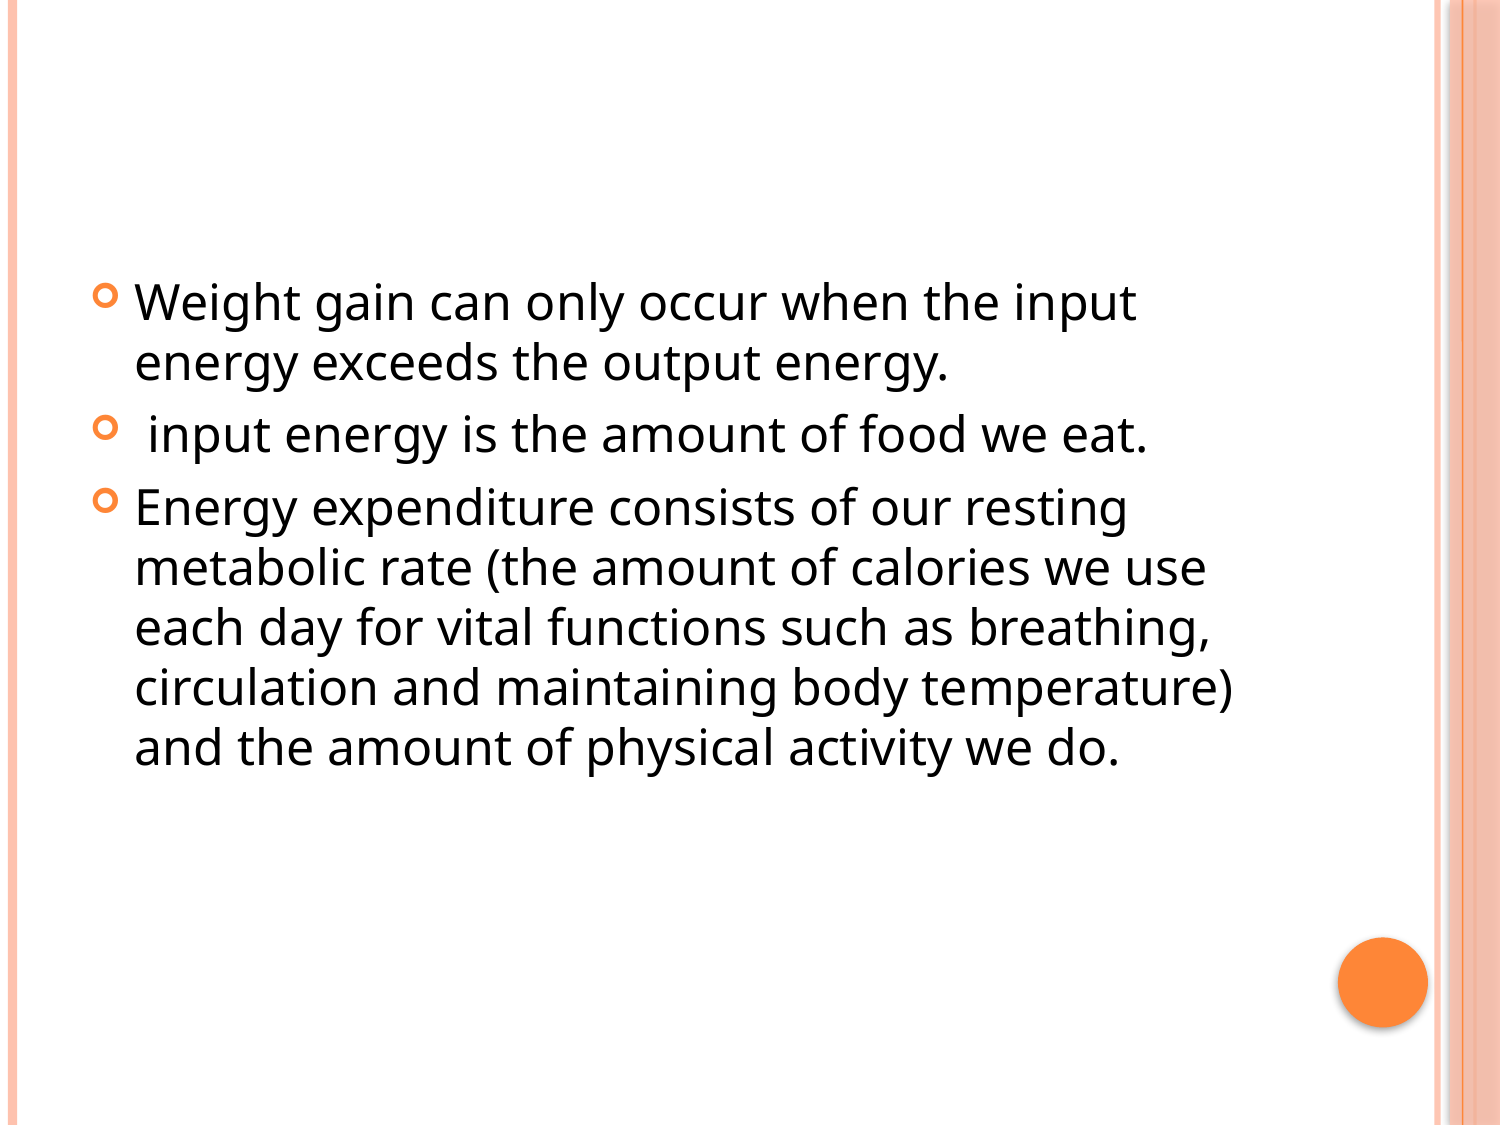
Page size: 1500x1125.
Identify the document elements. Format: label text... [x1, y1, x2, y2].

list Weight gain can only occur when the input energy exceeds the output energy. input energy is the amount of food we eat. Energy expenditure consists of our resting metabolic rate (the amount of calories we use each day for vital functions such as breathing, circulation and maintaining body temperature) and the amount of physical activity we do. [75, 262, 1300, 1062]
